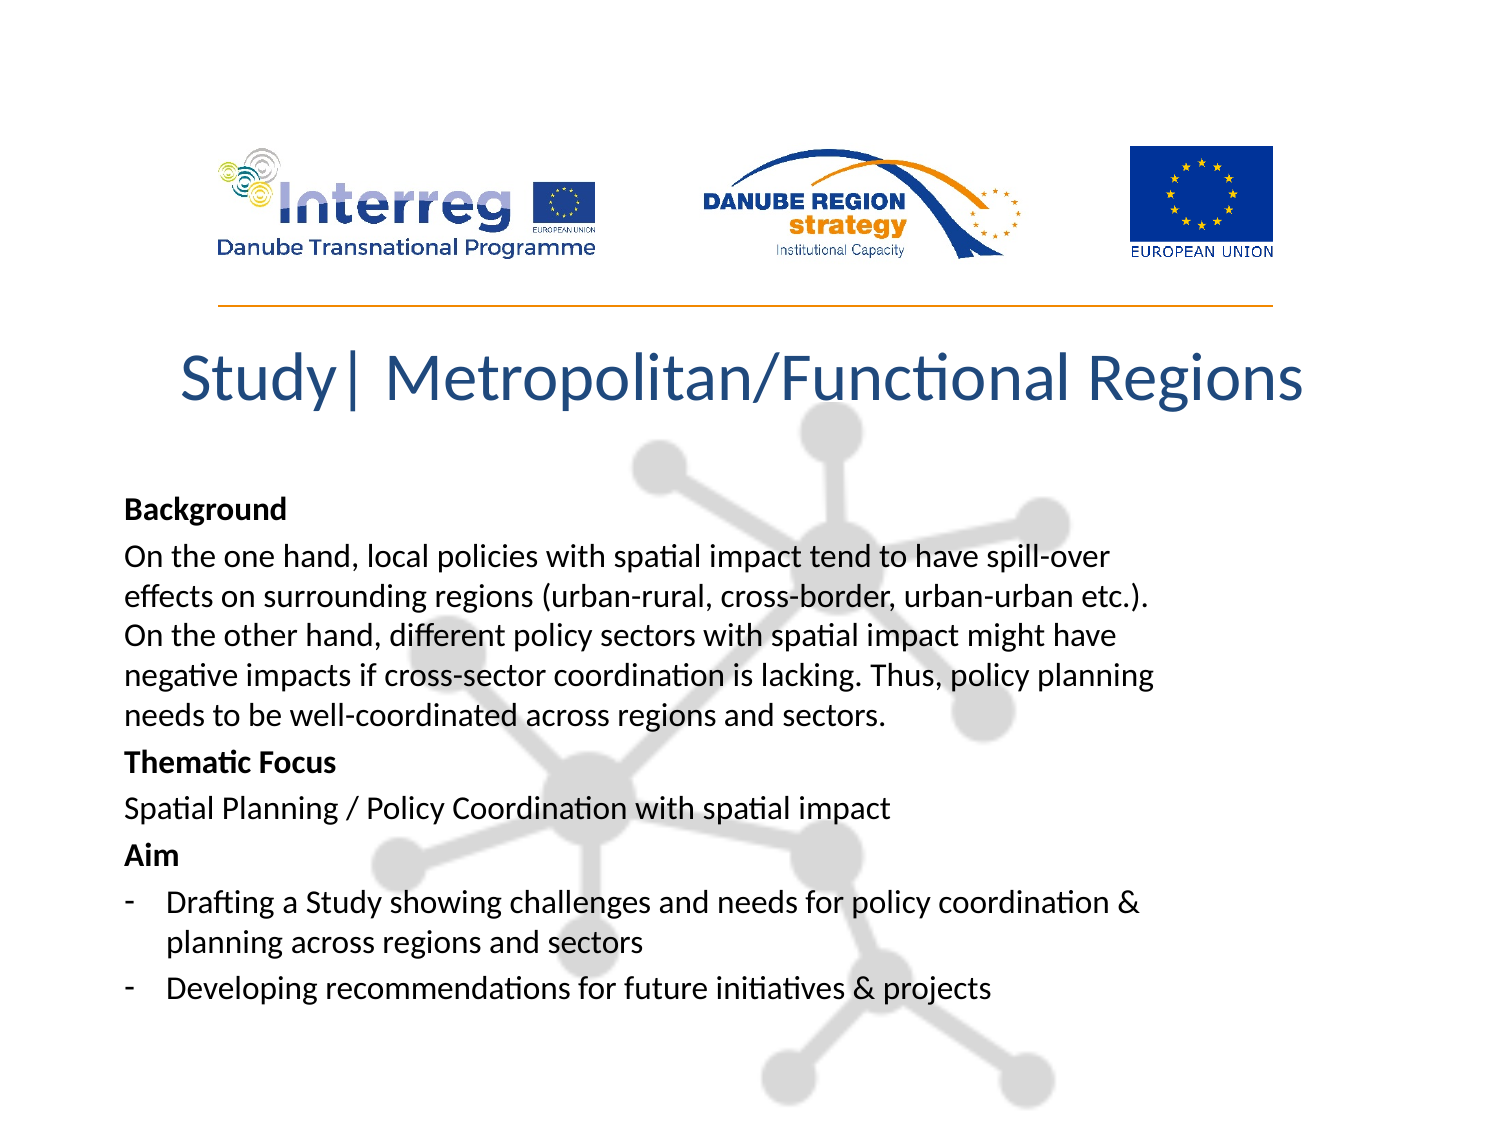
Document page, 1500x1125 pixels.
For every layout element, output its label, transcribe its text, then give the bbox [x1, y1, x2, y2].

list Background On the one hand, local policies with spatial impact tend to have spill-over effects on surrounding regions (urban-rural, cross-border, urban-urban etc.). On the other hand, different policy sectors with spatial impact might have negative impacts if cross-sector coordination is lacking. Thus, policy planning needs to be well-coordinated across regions and sectors. Thematic Focus Spatial Planning / Policy Coordination with spatial impact Aim Drafting a Study showing challenges and needs for policy coordination & planning across regions and sectors Developing recommendations for future initiatives & projects [1082, 479, 1173, 743]
picture [361, 402, 1078, 1118]
title Study| Metropolitan/Functional Regions [109, 324, 1376, 445]
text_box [218, 131, 1273, 275]
list Background On the one hand, local policies with spatial impact tend to have spill-over effects on surrounding regions (urban-rural, cross-border, urban-urban etc.). On the other hand, different policy sectors with spatial impact might have negative impacts if cross-sector coordination is lacking. Thus, policy planning needs to be well-coordinated across regions and sectors. Thematic Focus Spatial Planning / Policy Coordination with spatial impact Aim Drafting a Study showing challenges and needs for policy coordination & planning across regions and sectors Developing recommendations for future initiatives & projects [109, 479, 356, 743]
